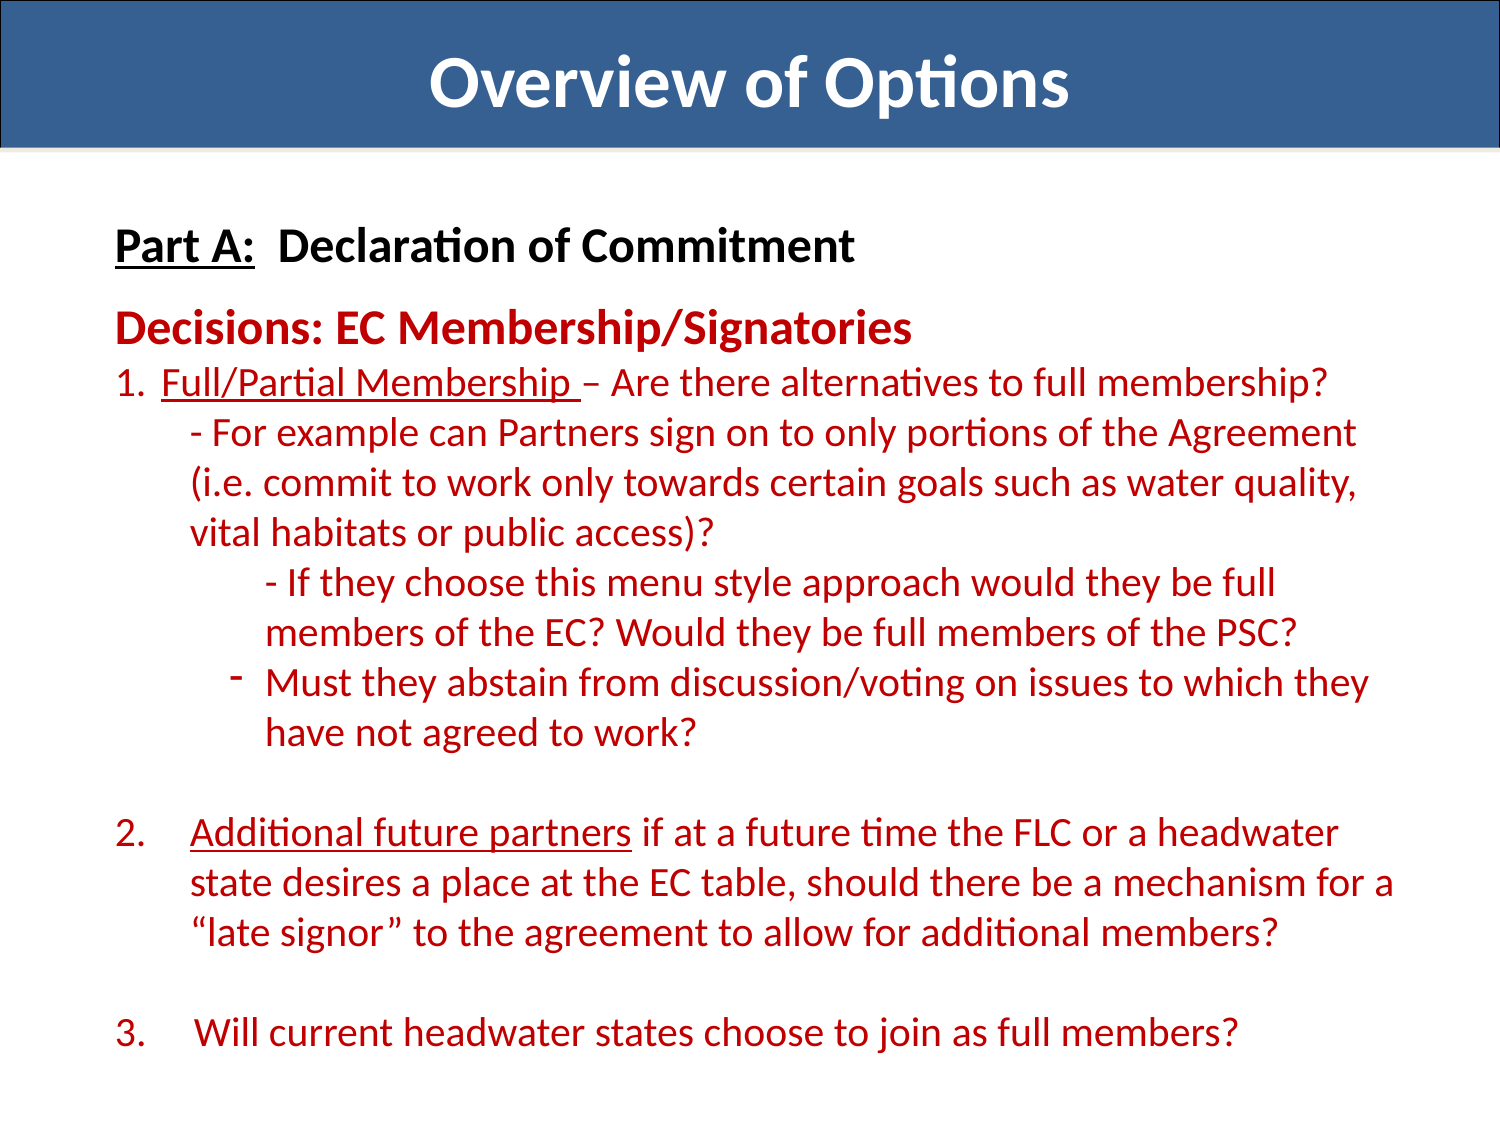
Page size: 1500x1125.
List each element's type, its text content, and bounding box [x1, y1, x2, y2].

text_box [0, 0, 1500, 151]
text_box Part A: Declaration of Commitment Decisions: EC Membership/Signatories Full/Partial Membership – Are there alternatives to full membership? - For example can Partners sign on to only portions of the Agreement (i.e. commit to work only towards certain goals such as water quality, vital habitats or public access)? - If they choose this menu style approach would they be full members of the EC? Would they be full members of the PSC? Must they abstain from discussion/voting on issues to which they have not agreed to work? Additional future partners if at a future time the FLC or a headwater state desires a place at the EC table, should there be a mechanism for a “late signor” to the agreement to allow for additional members? 3. Will current headwater states choose to join as full members? [99, 174, 1413, 1063]
